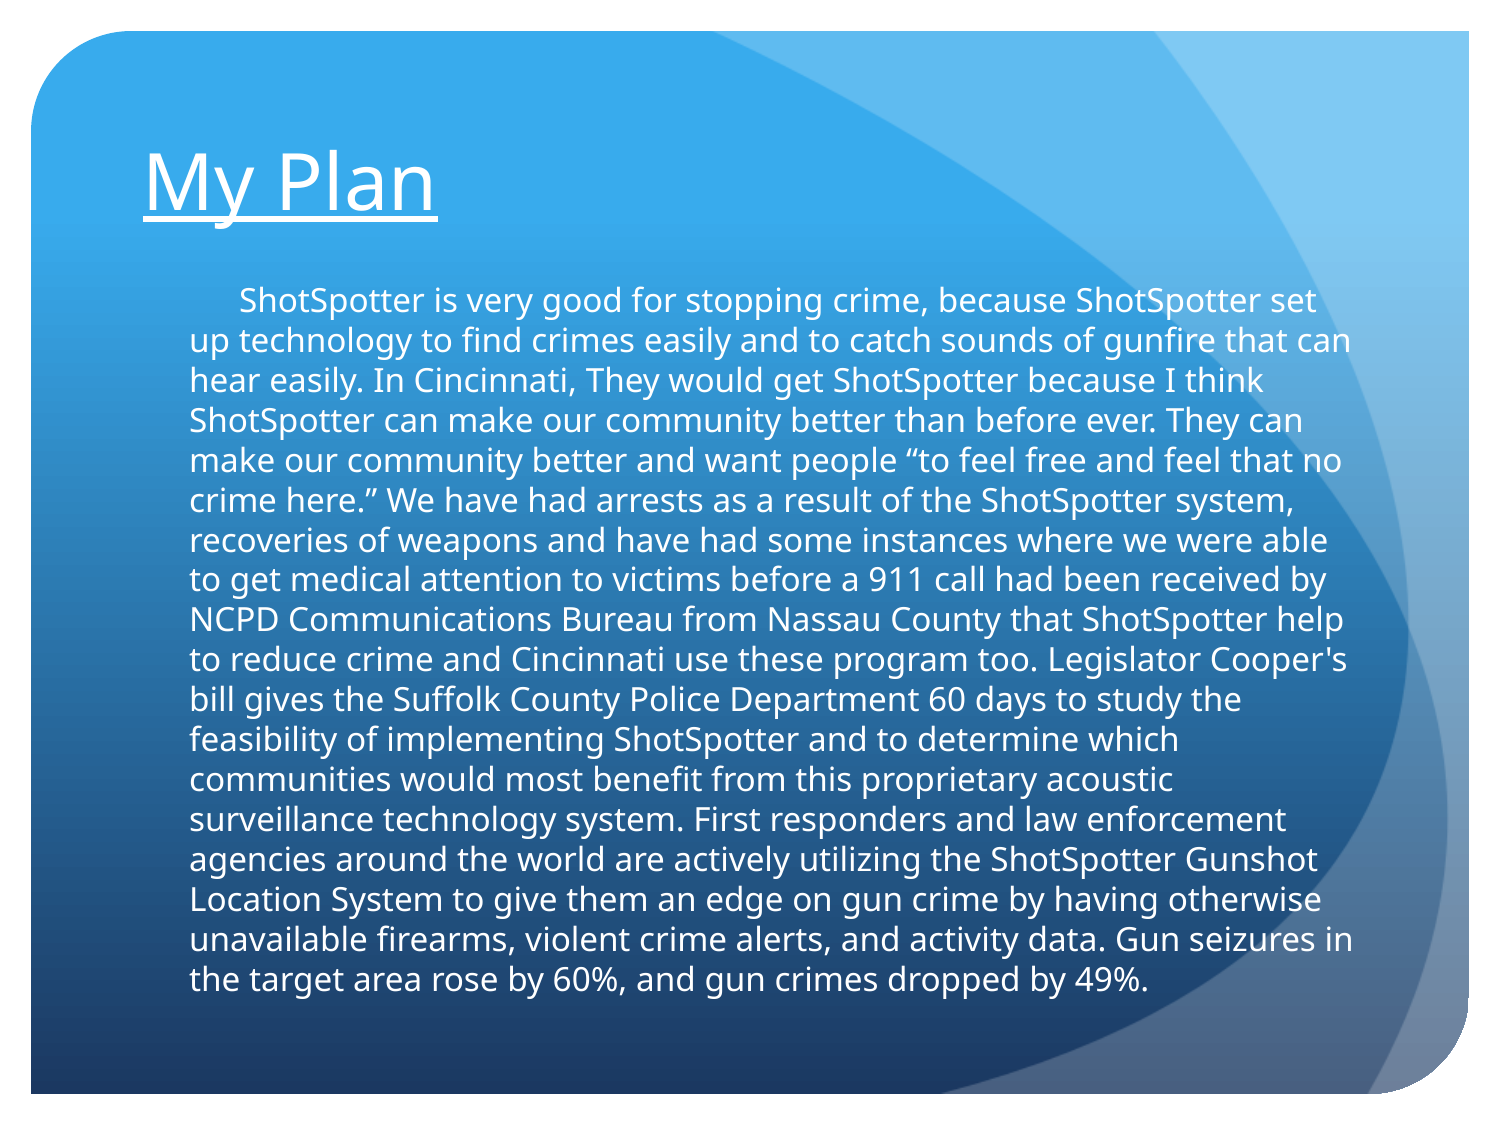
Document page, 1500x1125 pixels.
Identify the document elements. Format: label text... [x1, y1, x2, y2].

title My Plan [127, 62, 1372, 234]
list ShotSpotter is very good for stopping crime, because ShotSpotter set up technology to find crimes easily and to catch sounds of gunfire that can hear easily. In Cincinnati, They would get ShotSpotter because I think ShotSpotter can make our community better than before ever. They can make our community better and want people “to feel free and feel that no crime here.” We have had arrests as a result of the ShotSpotter system, recoveries of weapons and have had some instances where we were able to get medical attention to victims before a 911 call had been received by NCPD Communications Bureau from Nassau County that ShotSpotter help to reduce crime and Cincinnati use these program too. Legislator Cooper's bill gives the Suffolk County Police Department 60 days to study the feasibility of implementing ShotSpotter and to determine which communities would most benefit from this proprietary acoustic surveillance technology system. First responders and law enforcement agencies around the world are actively utilizing the ShotSpotter Gunshot Location System to give them an edge on gun crime by having otherwise unavailable firearms, violent crime alerts, and activity data. Gun seizures in the target area rose by 60%, and gun crimes dropped by 49%. [127, 271, 1372, 1030]
picture [24, 30, 1473, 1094]
